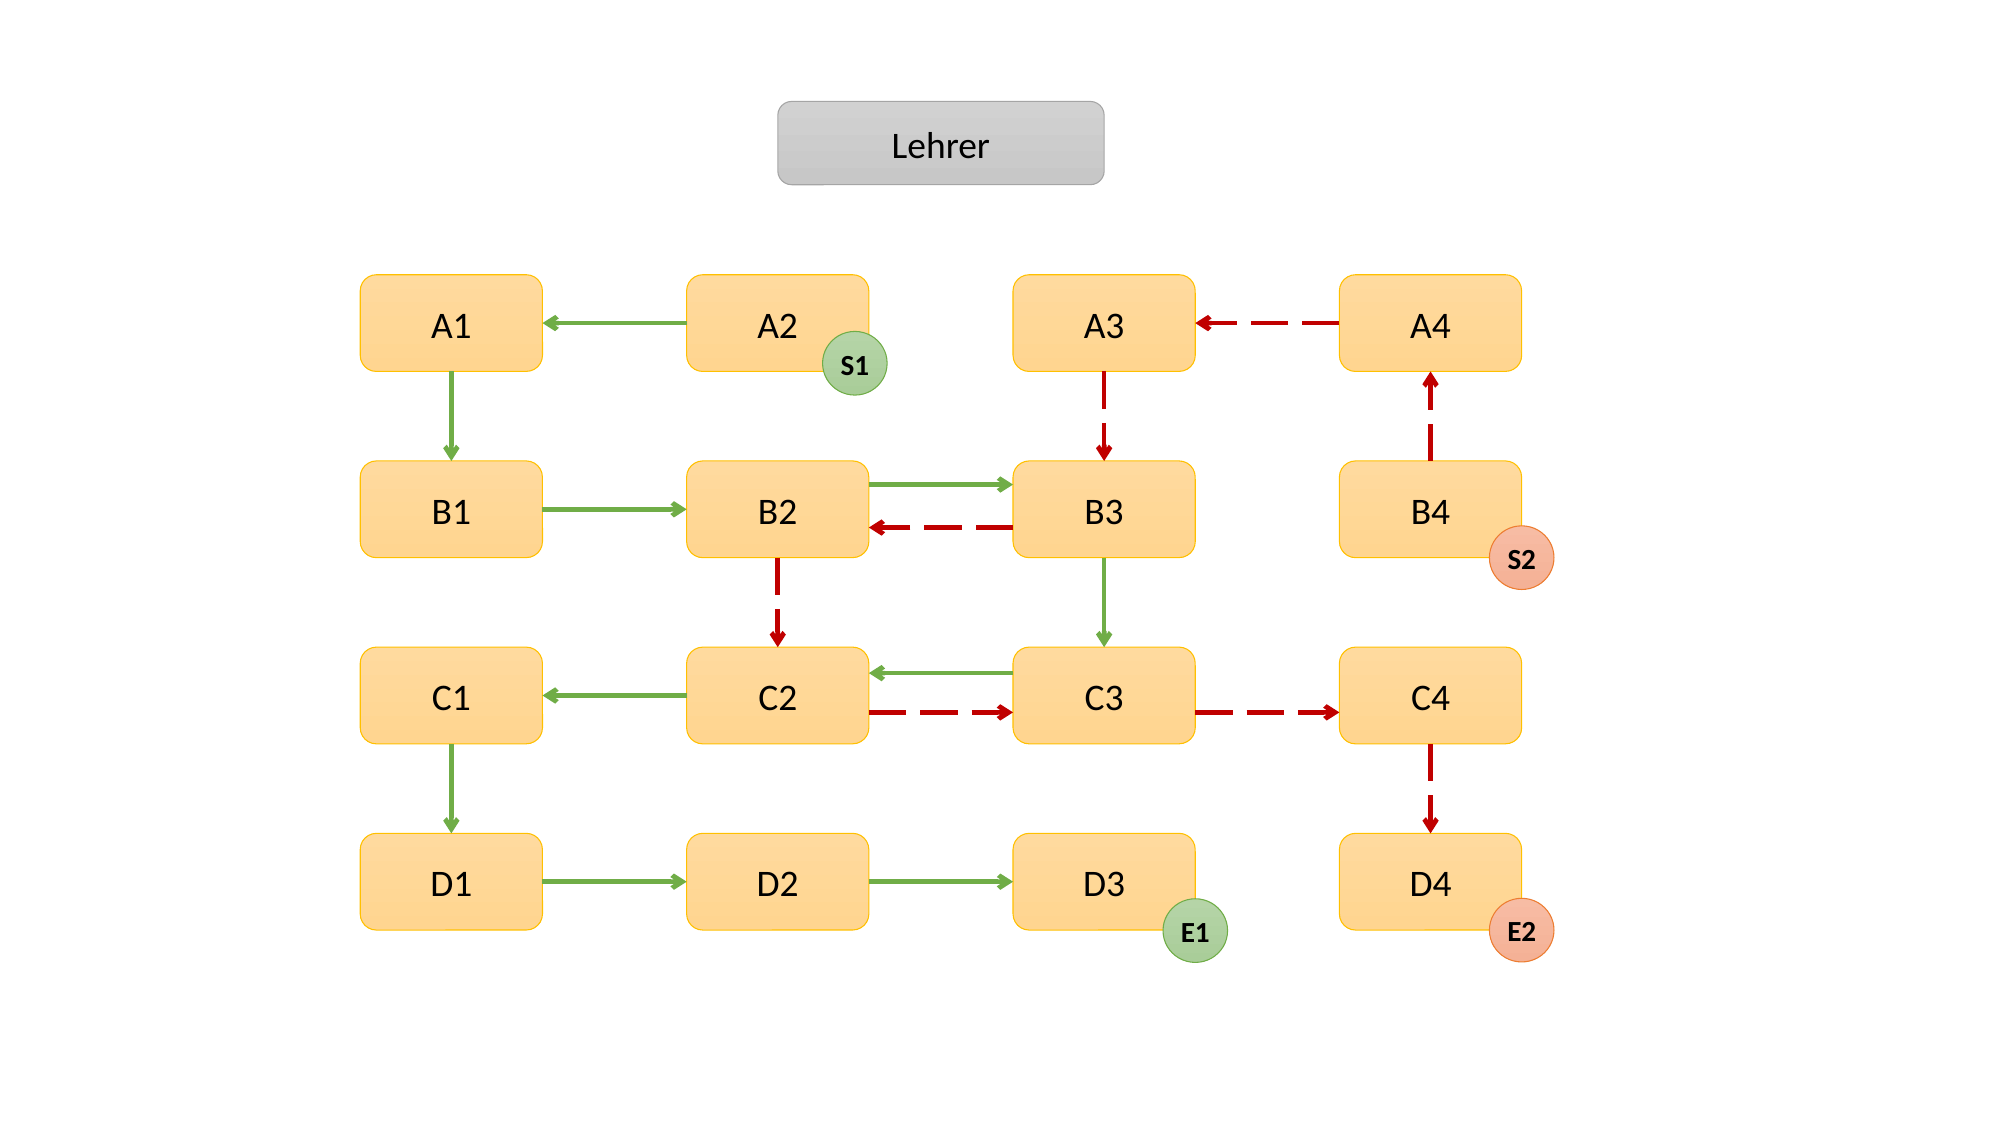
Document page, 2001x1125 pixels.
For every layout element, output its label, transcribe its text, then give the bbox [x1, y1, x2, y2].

text_box A3 [1012, 274, 1196, 372]
text_box D1 [359, 832, 544, 931]
text_box B3 [1012, 460, 1196, 559]
text_box C3 [1012, 646, 1196, 745]
text_box S2 [1488, 525, 1555, 591]
text_box B2 [686, 460, 870, 559]
text_box A2 [686, 274, 870, 372]
text_box A4 [1338, 274, 1523, 372]
text_box B4 [1338, 460, 1523, 559]
text_box E2 [1488, 897, 1555, 963]
text_box Lehrer [777, 100, 1105, 186]
text_box D3 [1012, 832, 1196, 931]
text_box E1 [1162, 898, 1229, 963]
text_box C1 [359, 646, 544, 745]
text_box D2 [686, 832, 870, 931]
text_box D4 [1338, 832, 1523, 931]
text_box A1 [359, 274, 544, 372]
text_box B1 [359, 460, 544, 559]
text_box S1 [822, 330, 888, 396]
text_box C4 [1338, 646, 1523, 745]
text_box C2 [686, 646, 870, 745]
